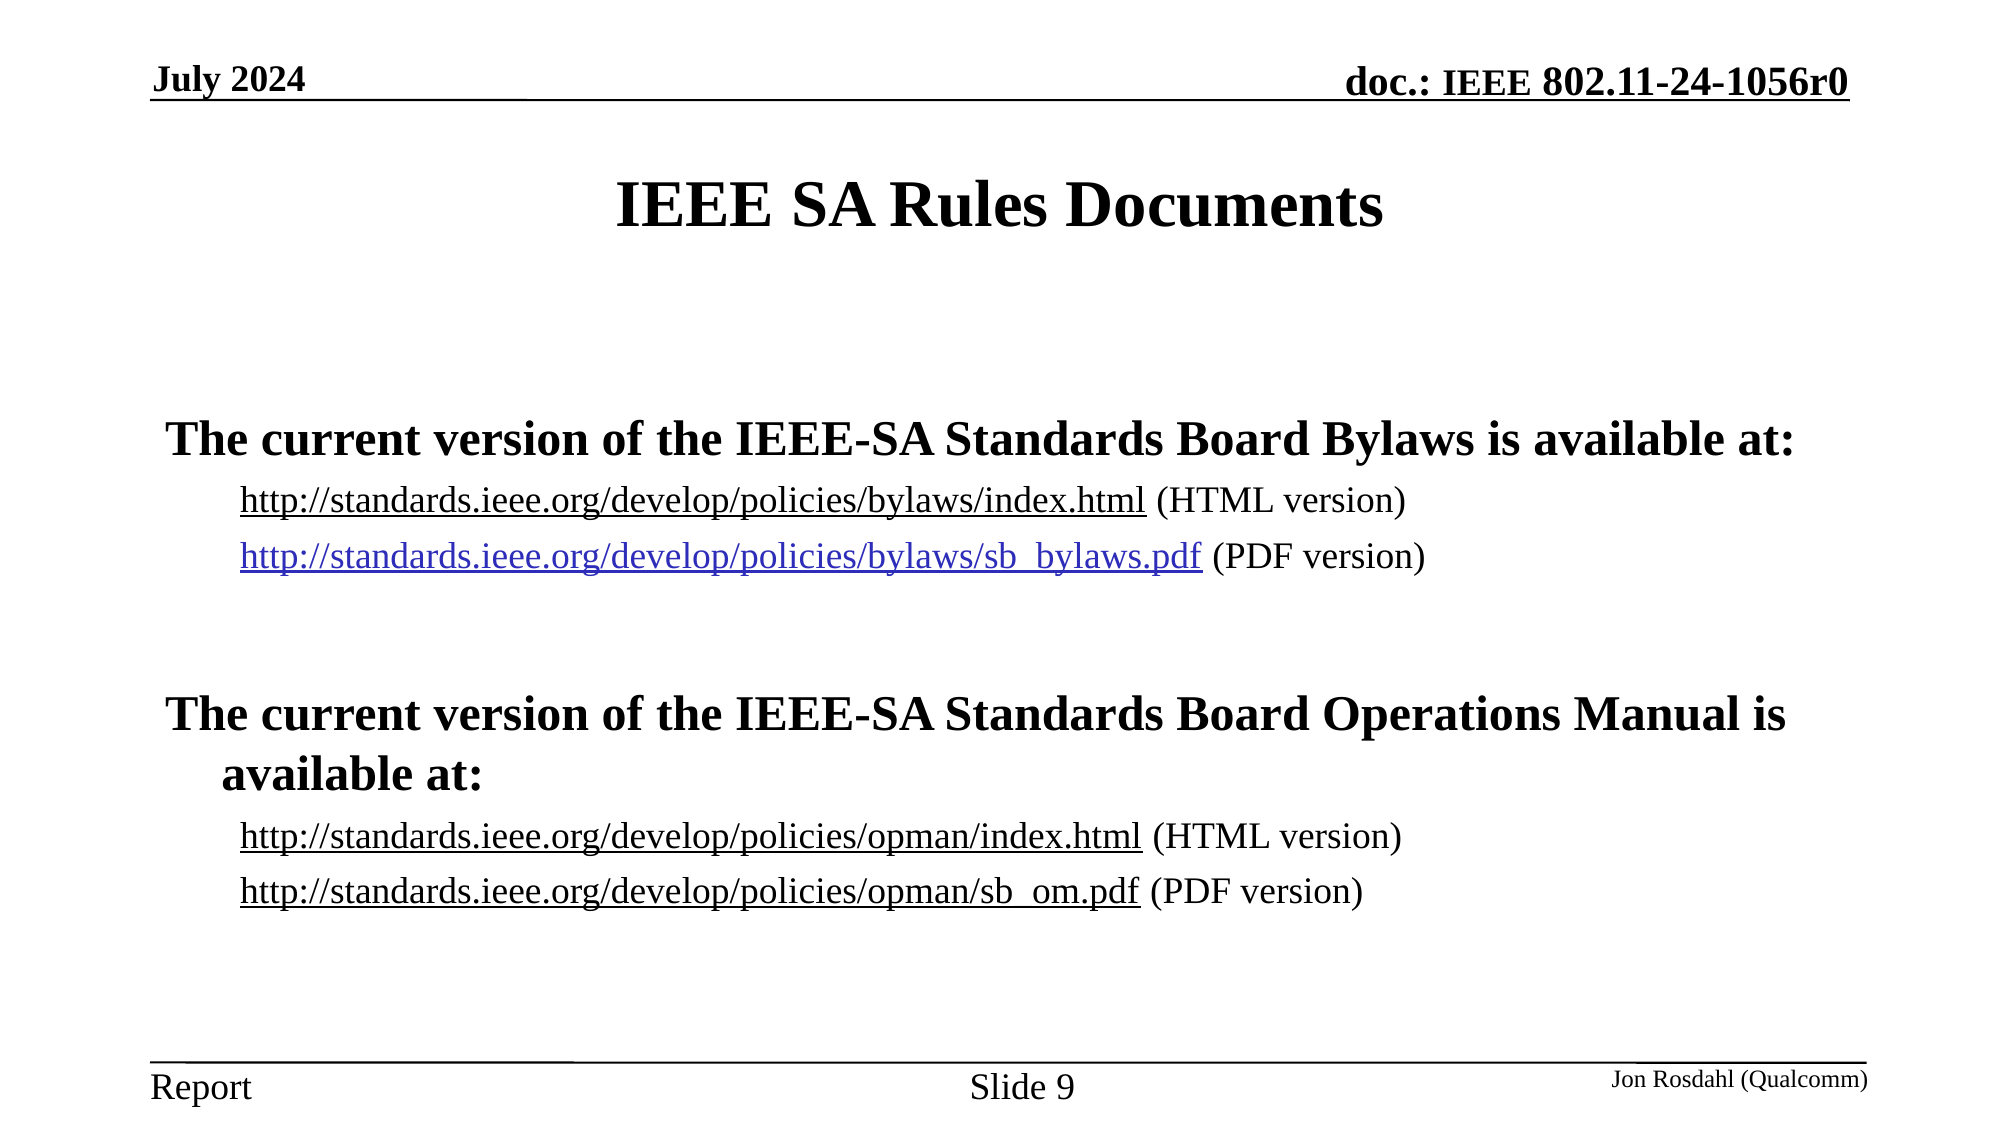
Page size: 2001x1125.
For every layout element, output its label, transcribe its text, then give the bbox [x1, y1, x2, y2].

footer Jon Rosdahl (Qualcomm) [1171, 1061, 1869, 1093]
title IEEE SA Rules Documents [149, 112, 1850, 288]
list The current version of the IEEE-SA Standards Board Bylaws is available at: http://standards.ieee.org/develop/policies/bylaws/index.html (HTML version) http://standards.ieee.org/develop/policies/bylaws/sb_bylaws.pdf (PDF version) The current version of the IEEE-SA Standards Board Operations Manual is available at: http://standards.ieee.org/develop/policies/opman/index.html (HTML version) http://standards.ieee.org/develop/policies/opman/sb_om.pdf (PDF version) [149, 324, 1850, 1000]
slide_number Slide 9 [950, 1061, 1095, 1125]
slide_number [152, 54, 563, 100]
